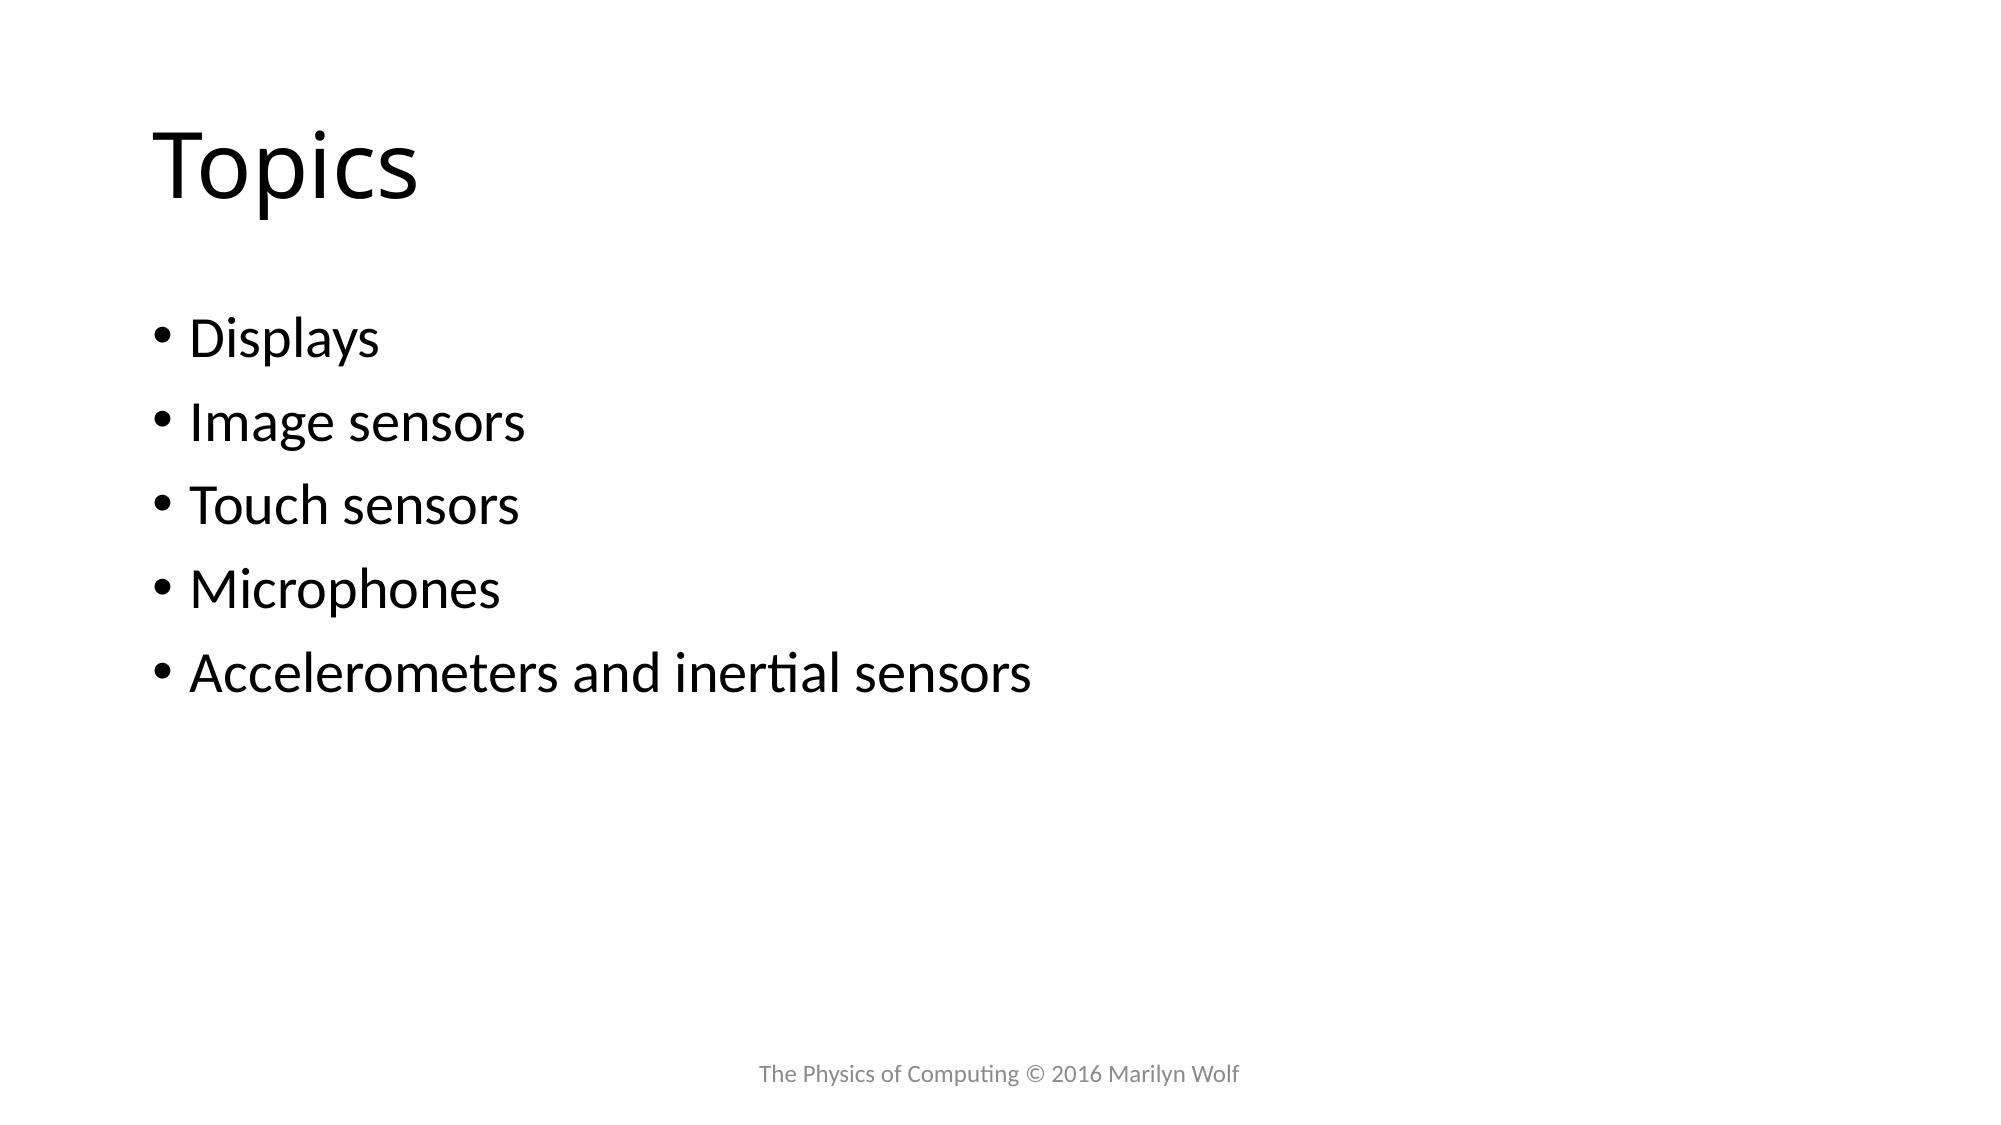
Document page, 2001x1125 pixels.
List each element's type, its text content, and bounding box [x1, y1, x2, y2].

footer The Physics of Computing © 2016 Marilyn Wolf [662, 1042, 1338, 1103]
title Topics [137, 59, 1863, 278]
list Displays Image sensors Touch sensors Microphones Accelerometers and inertial sensors [137, 299, 1863, 1014]
